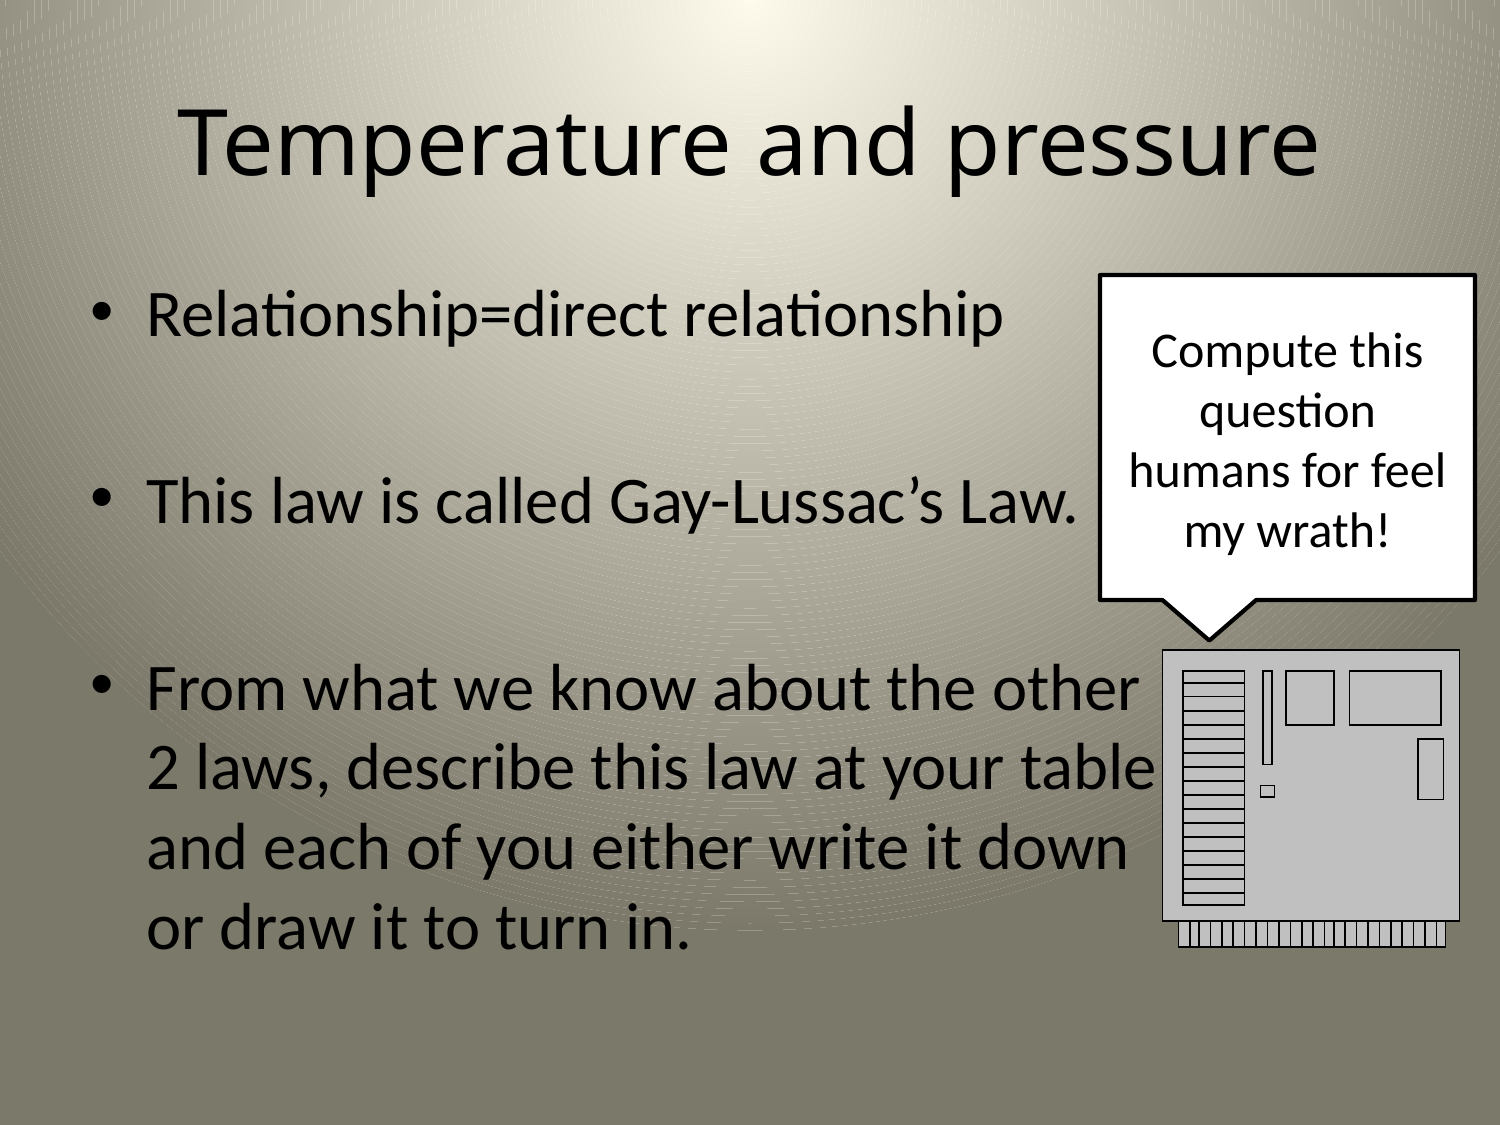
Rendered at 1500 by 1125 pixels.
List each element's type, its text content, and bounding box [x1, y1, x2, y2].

text_box Compute this question humans for feel my wrath! [1097, 272, 1478, 643]
list Relationship=direct relationship This law is called Gay-Lussac’s Law. From what we know about the other 2 laws, describe this law at your table and each of you either write it down or draw it to turn in. [75, 262, 1175, 1005]
title Temperature and pressure [75, 45, 1425, 233]
text_box [1162, 650, 1460, 947]
